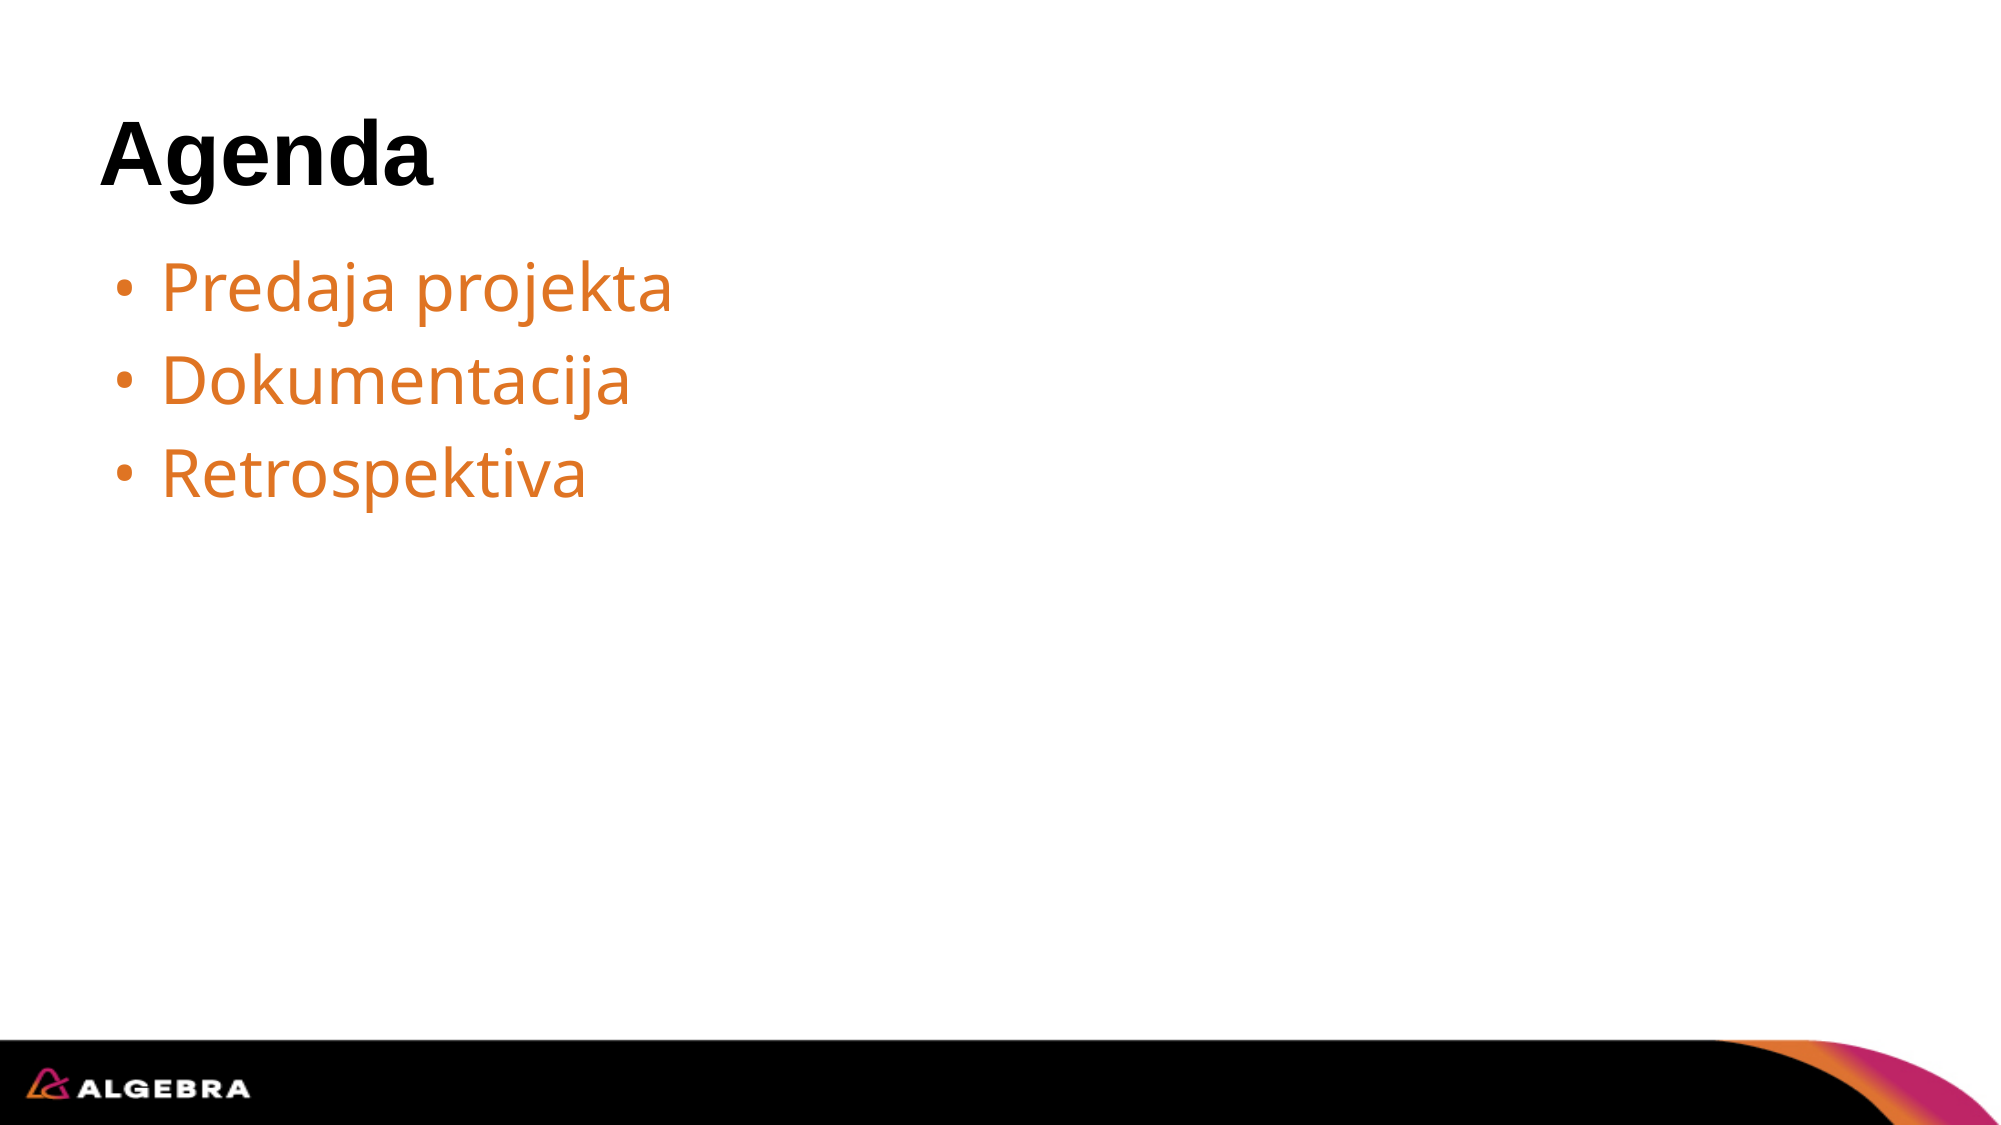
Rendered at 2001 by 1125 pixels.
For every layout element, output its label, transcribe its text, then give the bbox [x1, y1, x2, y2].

title Agenda [98, 81, 1910, 213]
list Predaja projekta Dokumentacija Retrospektiva [98, 246, 1908, 991]
picture [0, 0, 2001, 1125]
